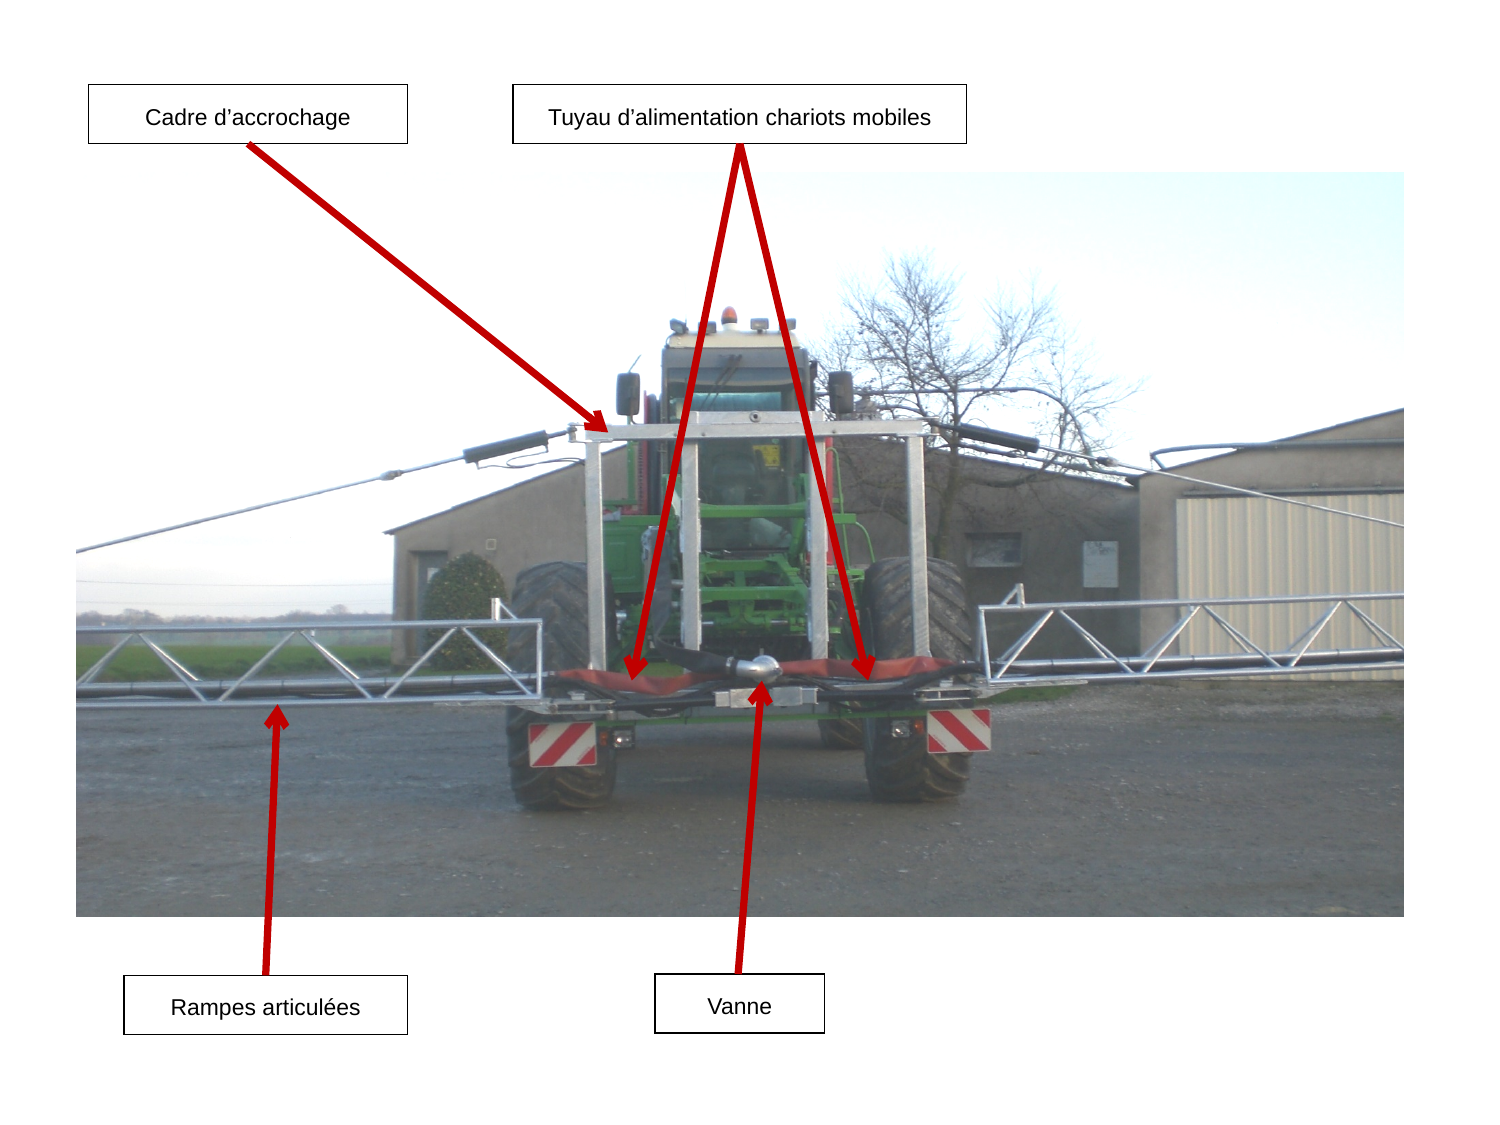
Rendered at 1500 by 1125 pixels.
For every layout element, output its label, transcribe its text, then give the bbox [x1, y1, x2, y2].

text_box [265, 703, 278, 976]
text_box Rampes articulées [123, 975, 408, 1035]
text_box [739, 143, 869, 681]
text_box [737, 689, 762, 975]
text_box Cadre d’accrochage [88, 84, 408, 144]
picture [762, 172, 1404, 918]
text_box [631, 143, 738, 681]
text_box Vanne [654, 973, 825, 1033]
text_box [247, 143, 609, 433]
text_box Tuyau d’alimentation chariots mobiles [513, 84, 967, 144]
picture [76, 172, 737, 918]
